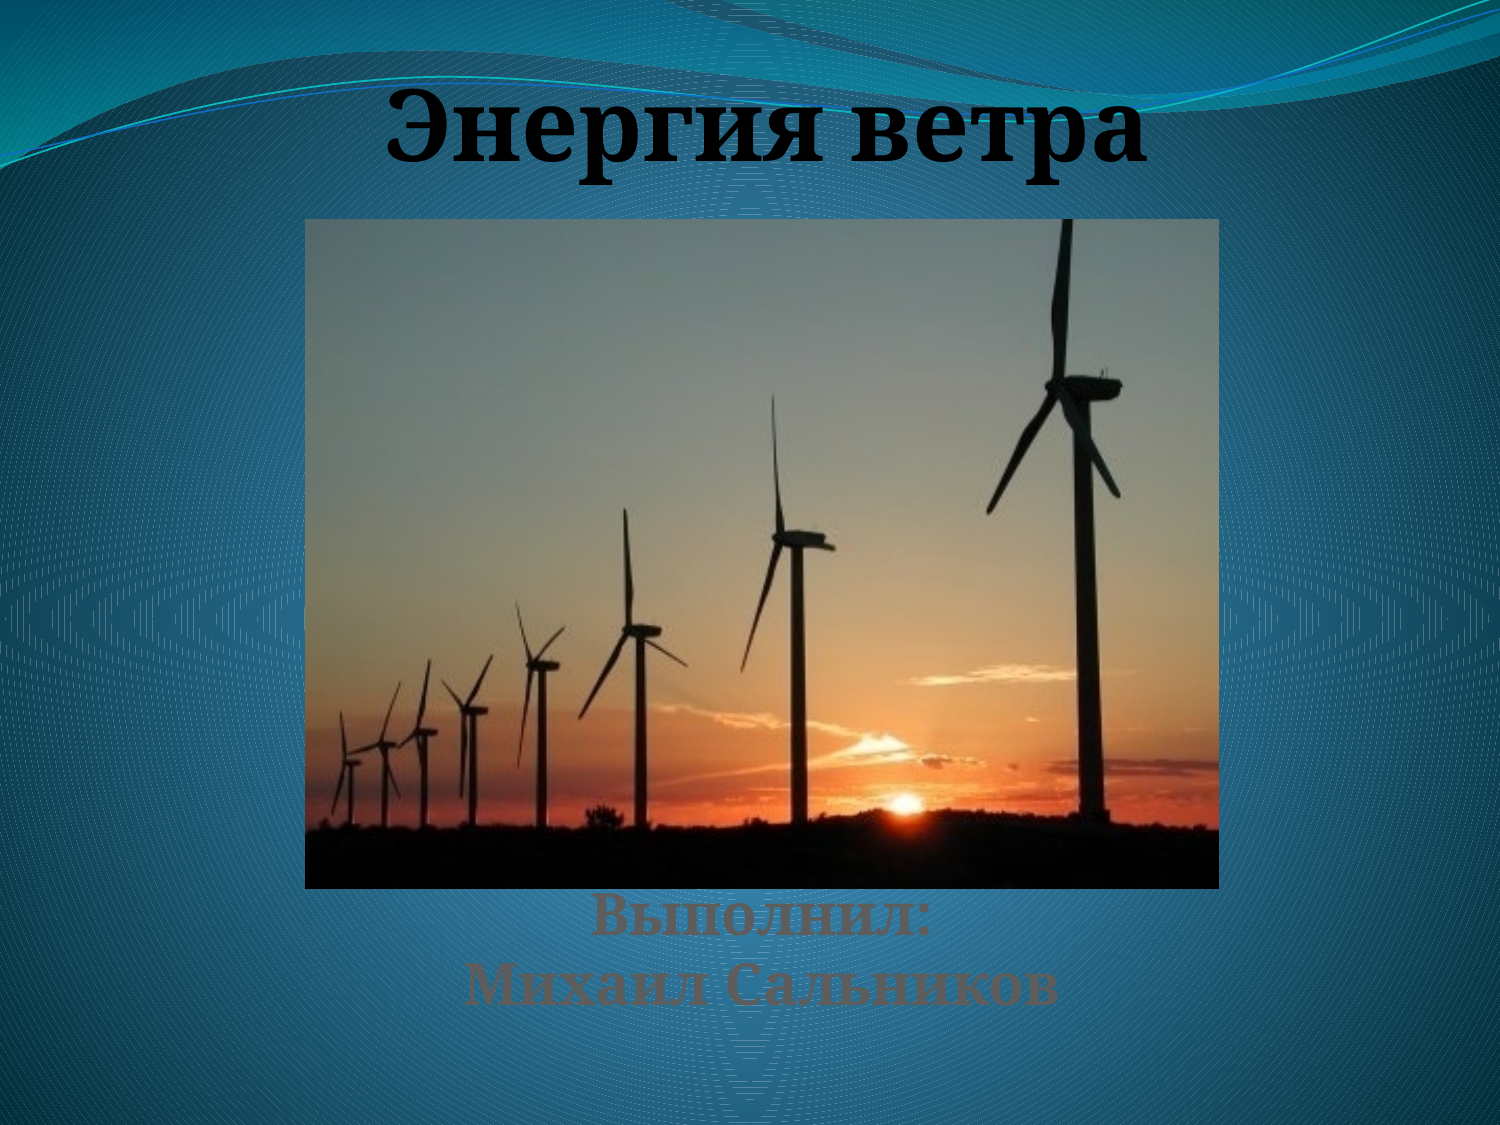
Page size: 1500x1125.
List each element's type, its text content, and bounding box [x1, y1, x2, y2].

text_box Выполнил: Михаил Сальников [448, 901, 1076, 1025]
text_box Энергия ветра [370, 54, 1212, 190]
picture [305, 219, 1219, 889]
